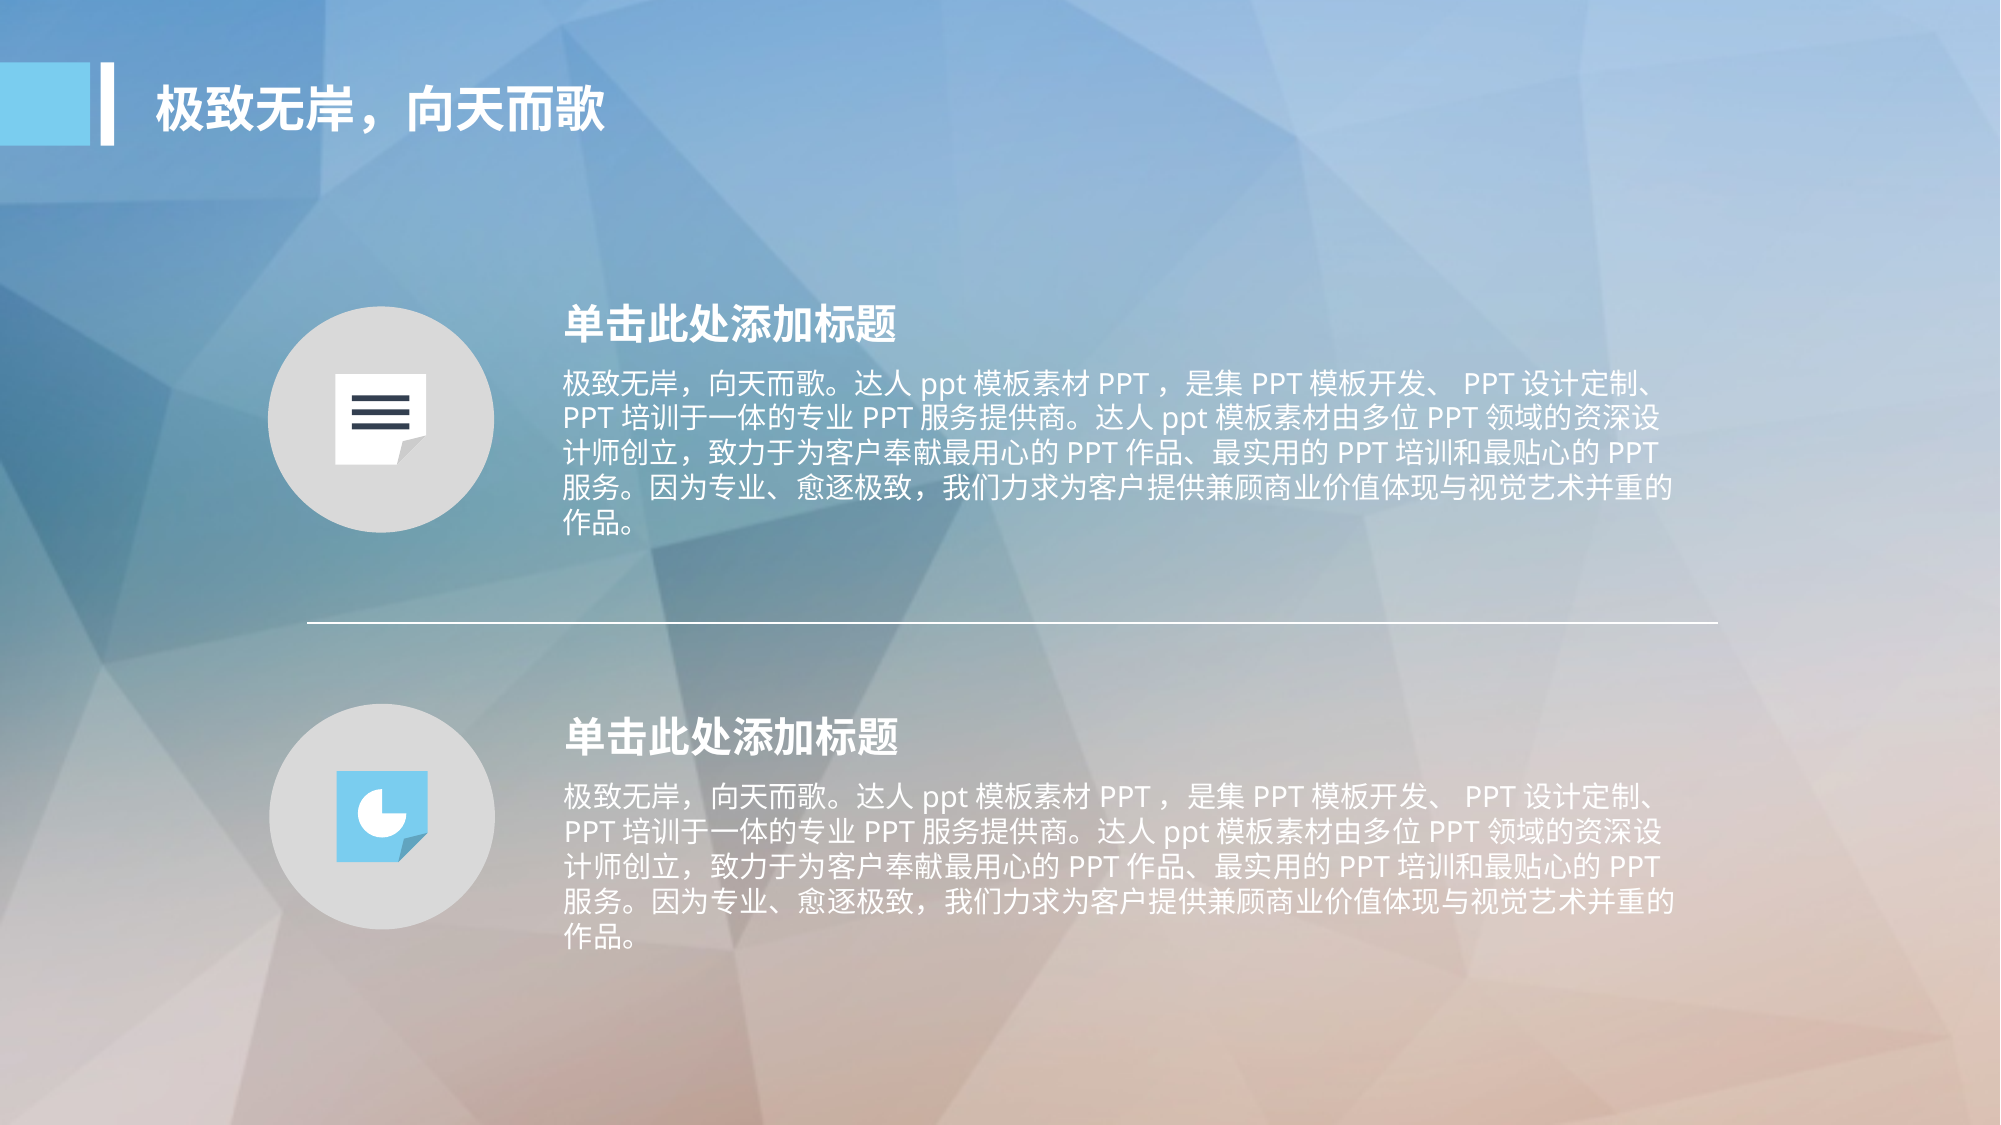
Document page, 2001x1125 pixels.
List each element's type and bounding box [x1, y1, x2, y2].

text_box [267, 306, 495, 533]
text_box [269, 703, 496, 930]
picture [0, 0, 2000, 1125]
text_box [514, 290, 1702, 516]
text_box [515, 703, 1703, 929]
text_box [0, 62, 115, 146]
